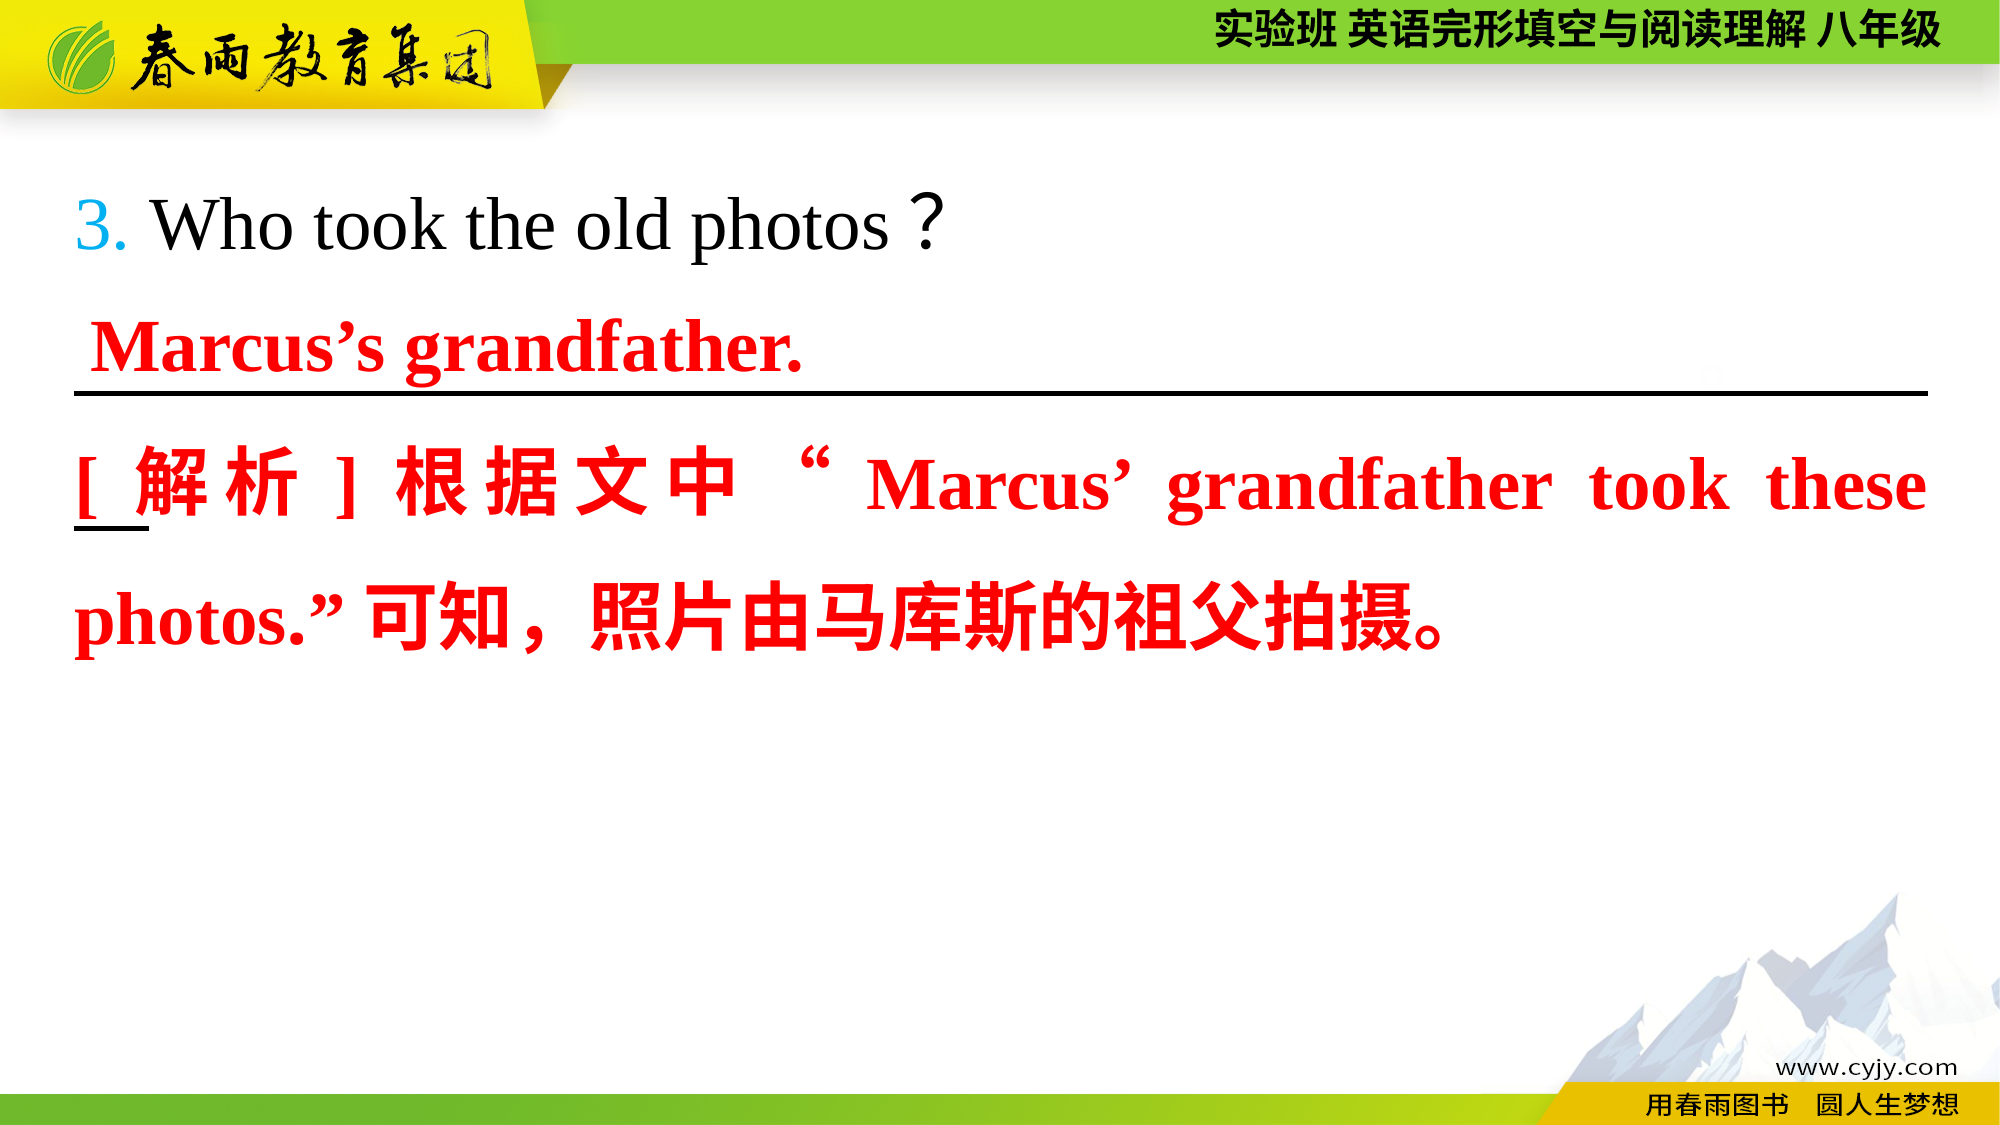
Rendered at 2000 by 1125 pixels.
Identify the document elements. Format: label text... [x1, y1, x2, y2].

text_box Marcus’s grandfather. [75, 244, 1064, 381]
picture [0, 0, 2000, 1125]
text_box [解析]根据文中“Marcus’ grandfather took these photos.”可知，照片由马库斯的祖父拍摄。 [59, 381, 1944, 667]
list 3. Who took the old photos？ 。 [59, 122, 1944, 381]
